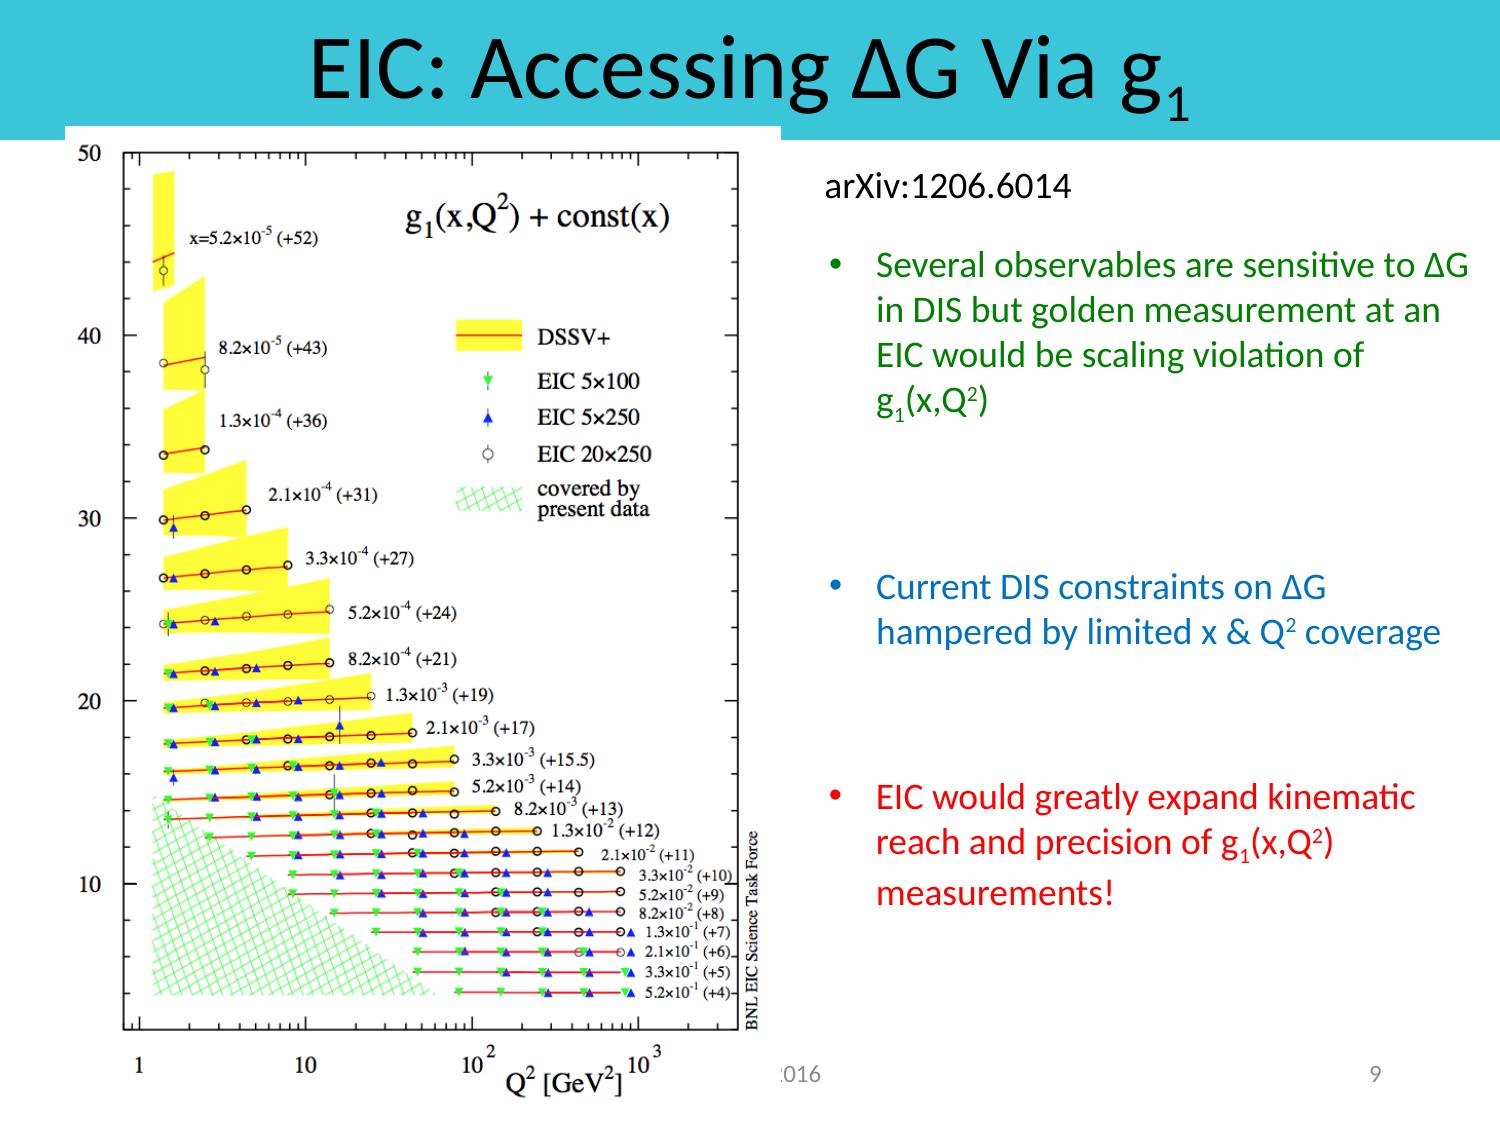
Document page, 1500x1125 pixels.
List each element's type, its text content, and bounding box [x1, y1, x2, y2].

text_box EIC: Accessing ∆G Via g1 [0, 0, 1500, 140]
text_box EIC would greatly expand kinematic reach and precision of g1(x,Q2) measurements! [814, 764, 1500, 921]
footer POETIC - 2016 [781, 1042, 1004, 1103]
text_box arXiv:1206.6014 [781, 153, 1165, 213]
slide_number 9 [1059, 1042, 1397, 1103]
picture [65, 126, 781, 1119]
